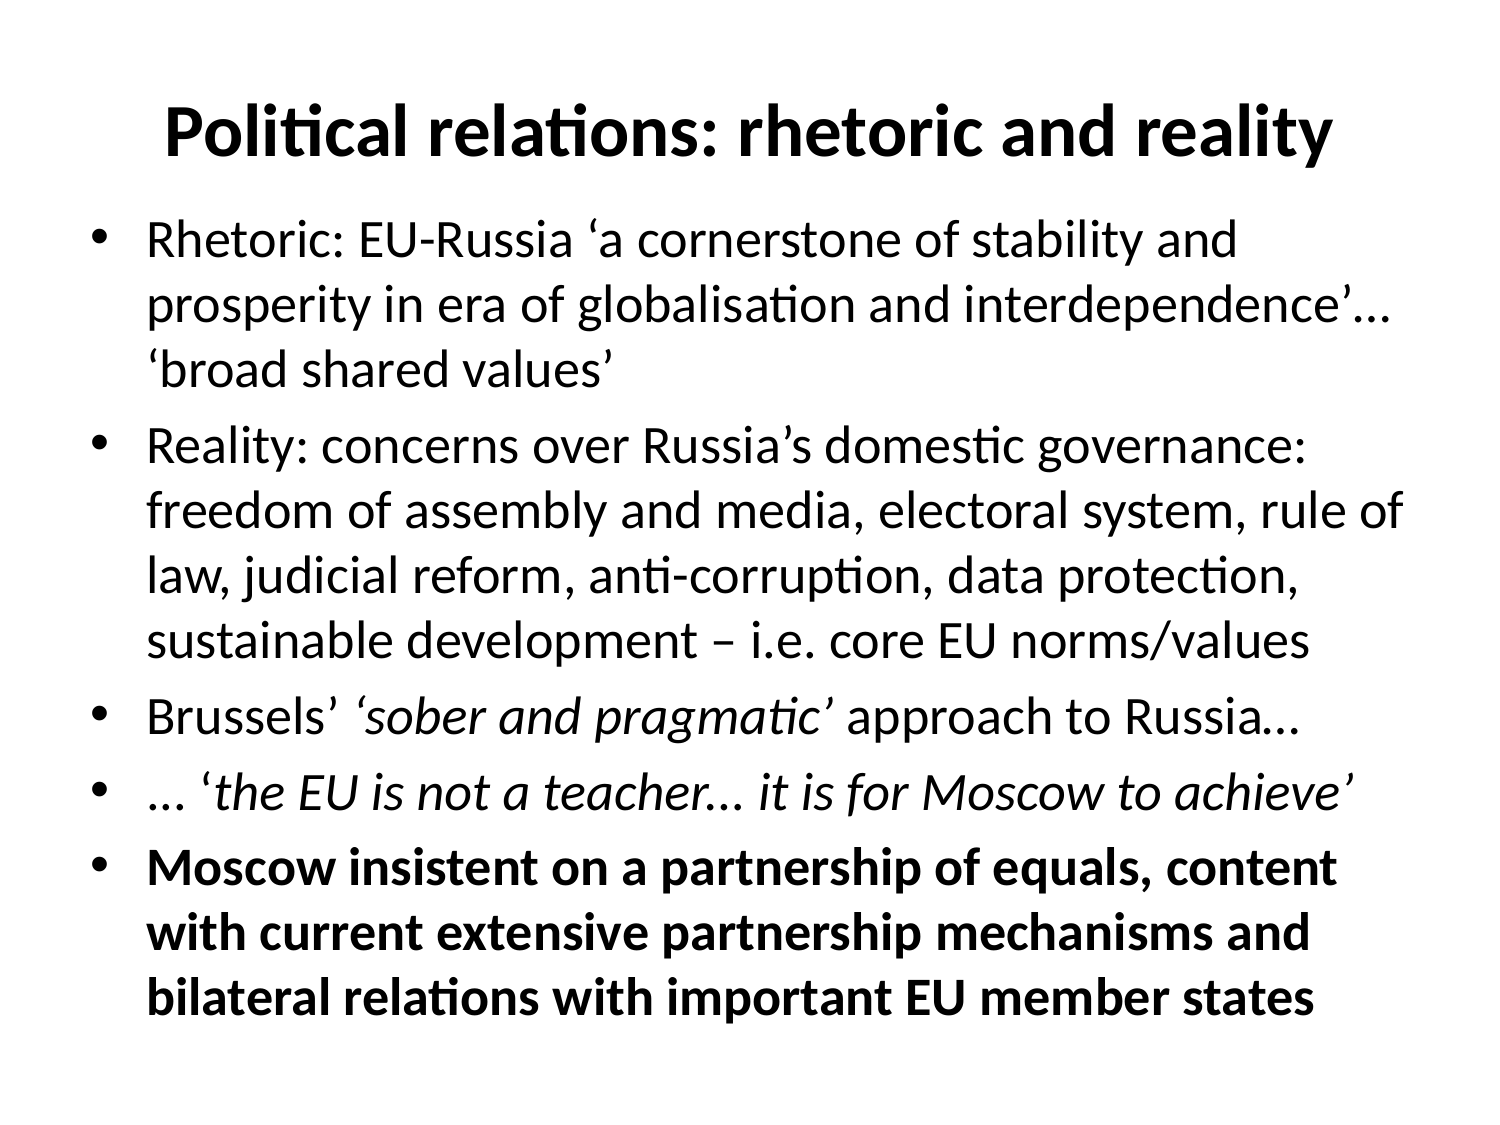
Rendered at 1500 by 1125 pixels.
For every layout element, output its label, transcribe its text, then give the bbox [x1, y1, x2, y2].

title Political relations: rhetoric and reality [75, 45, 1425, 196]
list Rhetoric: EU-Russia ‘a cornerstone of stability and prosperity in era of globalisation and interdependence’… ‘broad shared values’ Reality: concerns over Russia’s domestic governance: freedom of assembly and media, electoral system, rule of law, judicial reform, anti-corruption, data protection, sustainable development – i.e. core EU norms/values Brussels’ ‘sober and pragmatic’ approach to Russia… ... ‘the EU is not a teacher... it is for Moscow to achieve’ Moscow insistent on a partnership of equals, content with current extensive partnership mechanisms and bilateral relations with important EU member states [75, 196, 1425, 1059]
